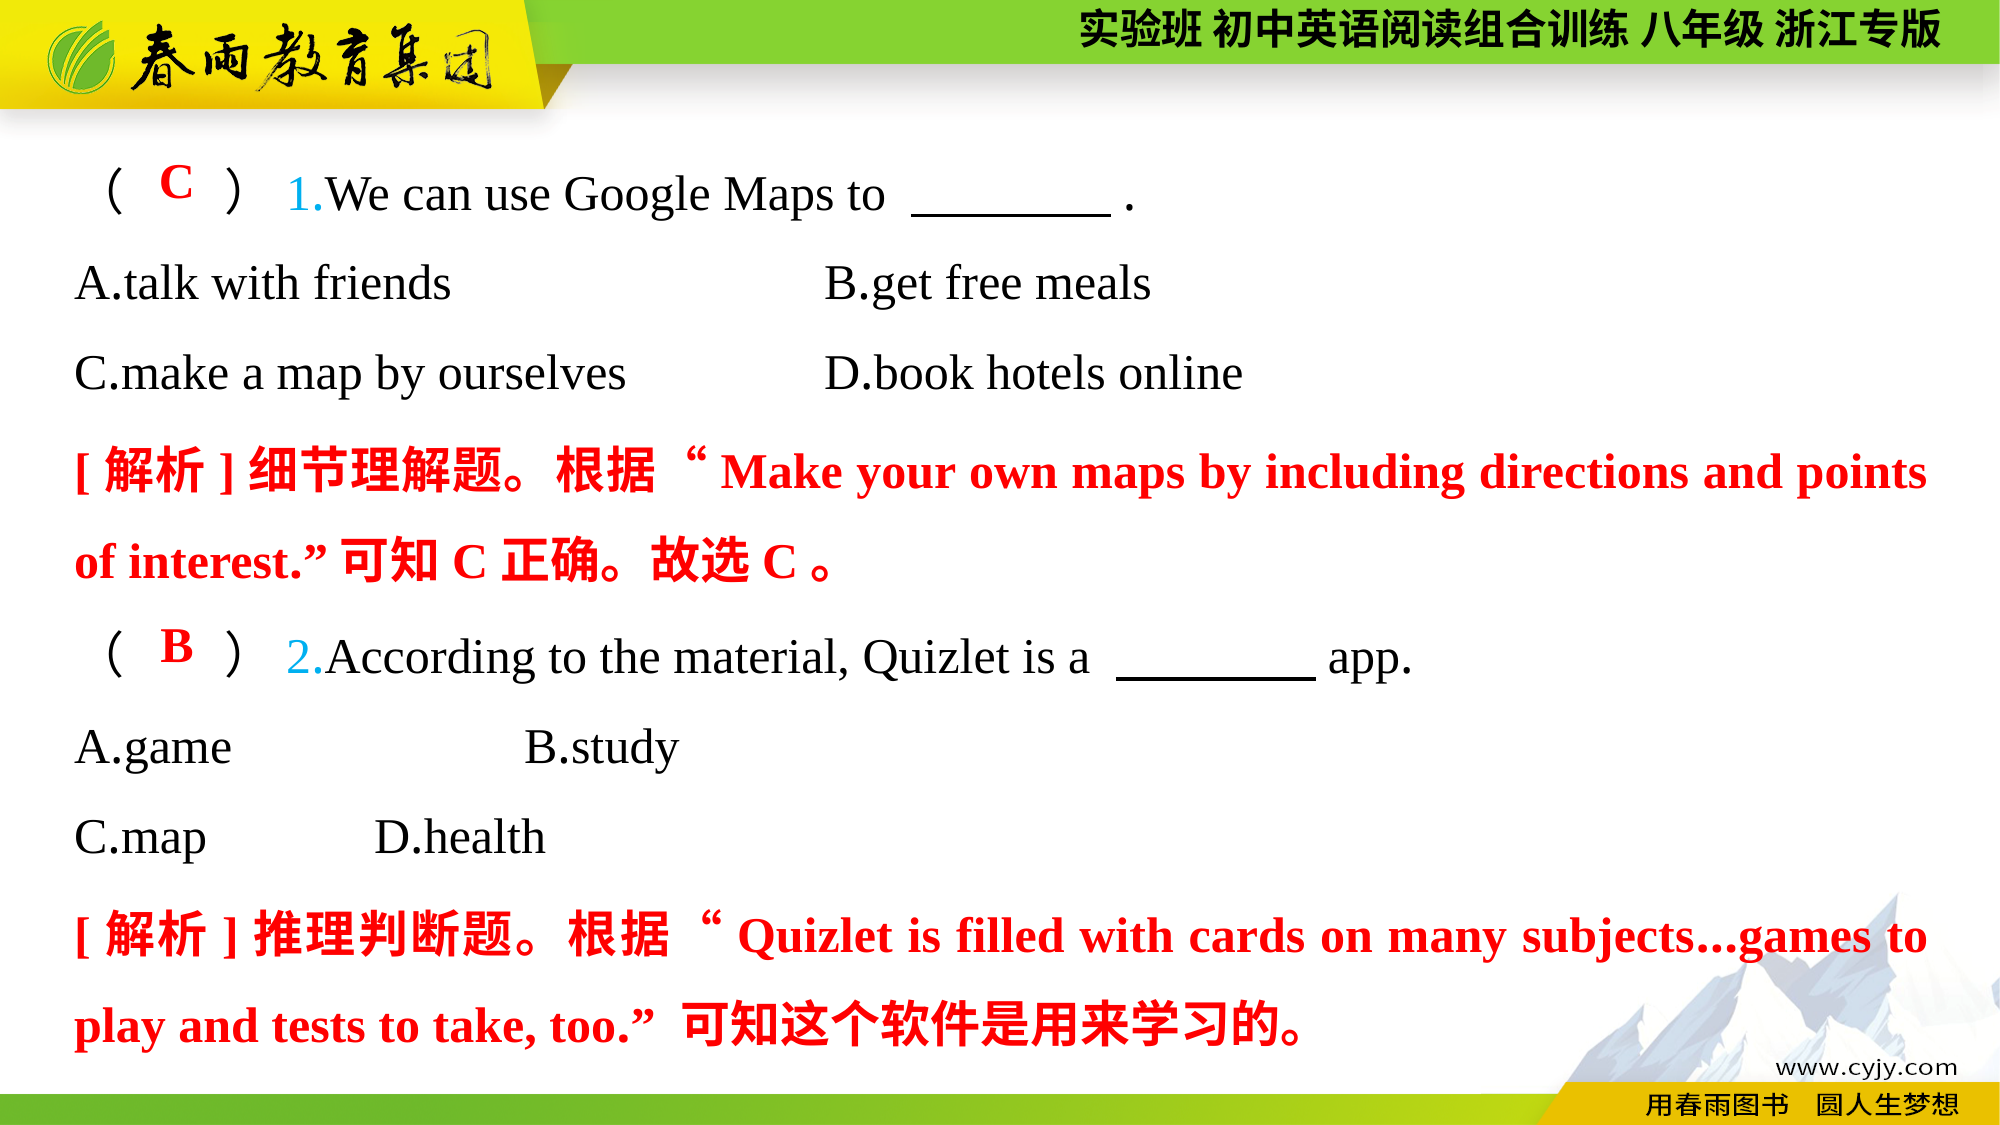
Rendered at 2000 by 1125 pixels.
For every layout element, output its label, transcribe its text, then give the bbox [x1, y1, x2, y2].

text_box B [145, 604, 209, 680]
text_box [解析]细节理解题。根据“Make your own maps by including directions and points of interest.”可知C正确。故选C。 [59, 400, 1944, 586]
list （ ）1.We can use Google Maps to . A.talk with friends B.get free meals C.make a map by ourselves D.book hotels online [59, 122, 1944, 399]
picture [0, 0, 2000, 1125]
text_box （ ）2.According to the material, Quizlet is a app. A.game B.study C.map D.health [59, 586, 1944, 872]
text_box C [144, 141, 210, 216]
text_box [解析]推理判断题。根据“Quizlet is filled with cards on many subjects...games to play and tests to take, too.” 可知这个软件是用来学习的。 [59, 872, 1944, 1060]
